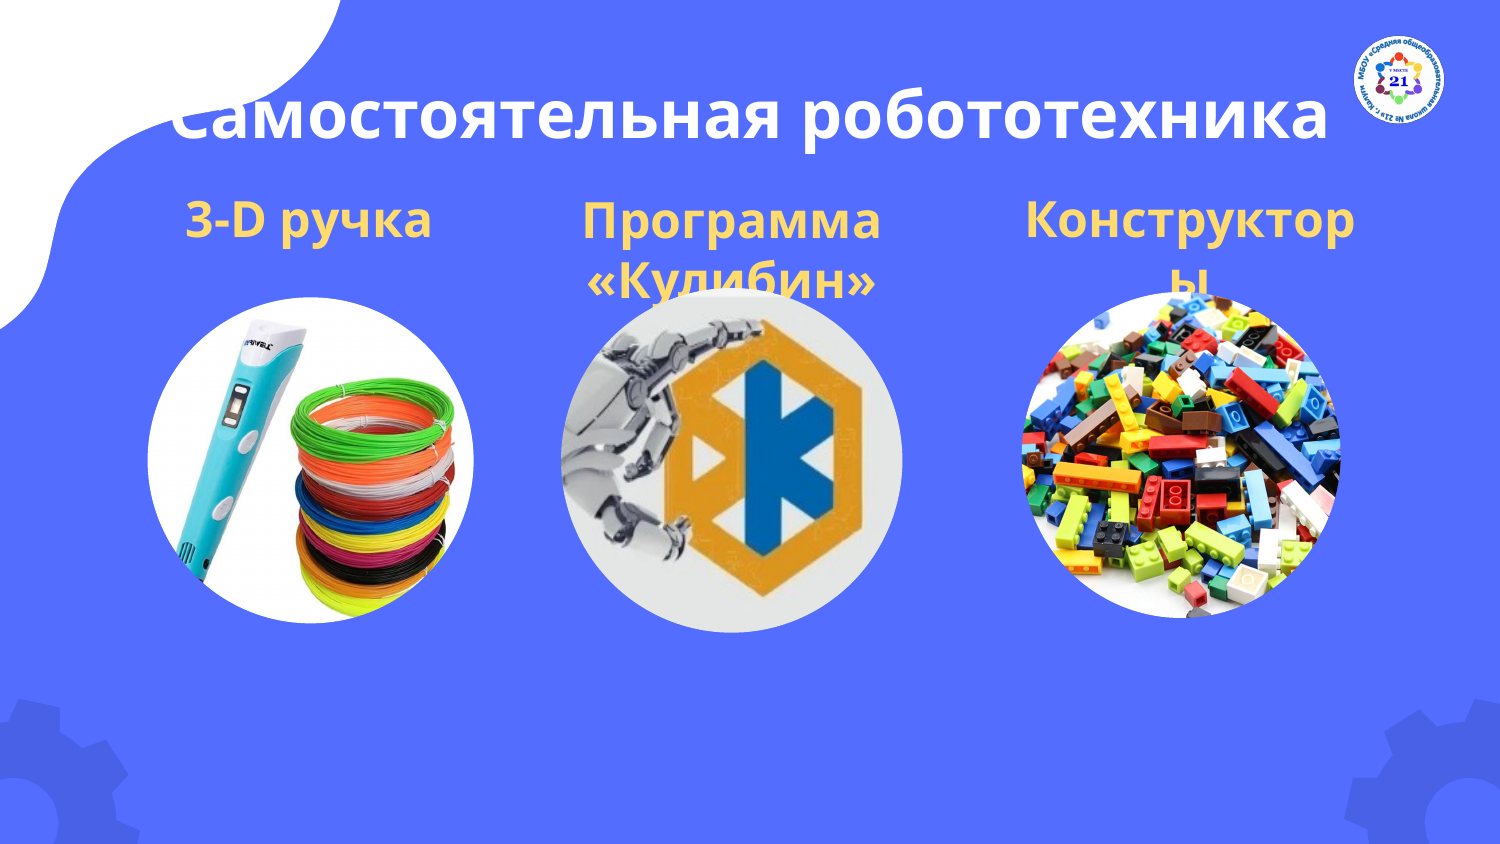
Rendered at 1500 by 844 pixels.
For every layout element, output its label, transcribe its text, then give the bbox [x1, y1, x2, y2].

subtitle Конструкторы [998, 172, 1382, 290]
picture [1021, 291, 1341, 619]
subtitle Программа «Кулибин» [466, 173, 998, 291]
picture [147, 297, 474, 624]
picture [560, 287, 903, 633]
title Самостоятельная робототехника [118, 57, 1382, 152]
picture [1352, 32, 1449, 127]
subtitle 3-D ручка [118, 172, 502, 290]
